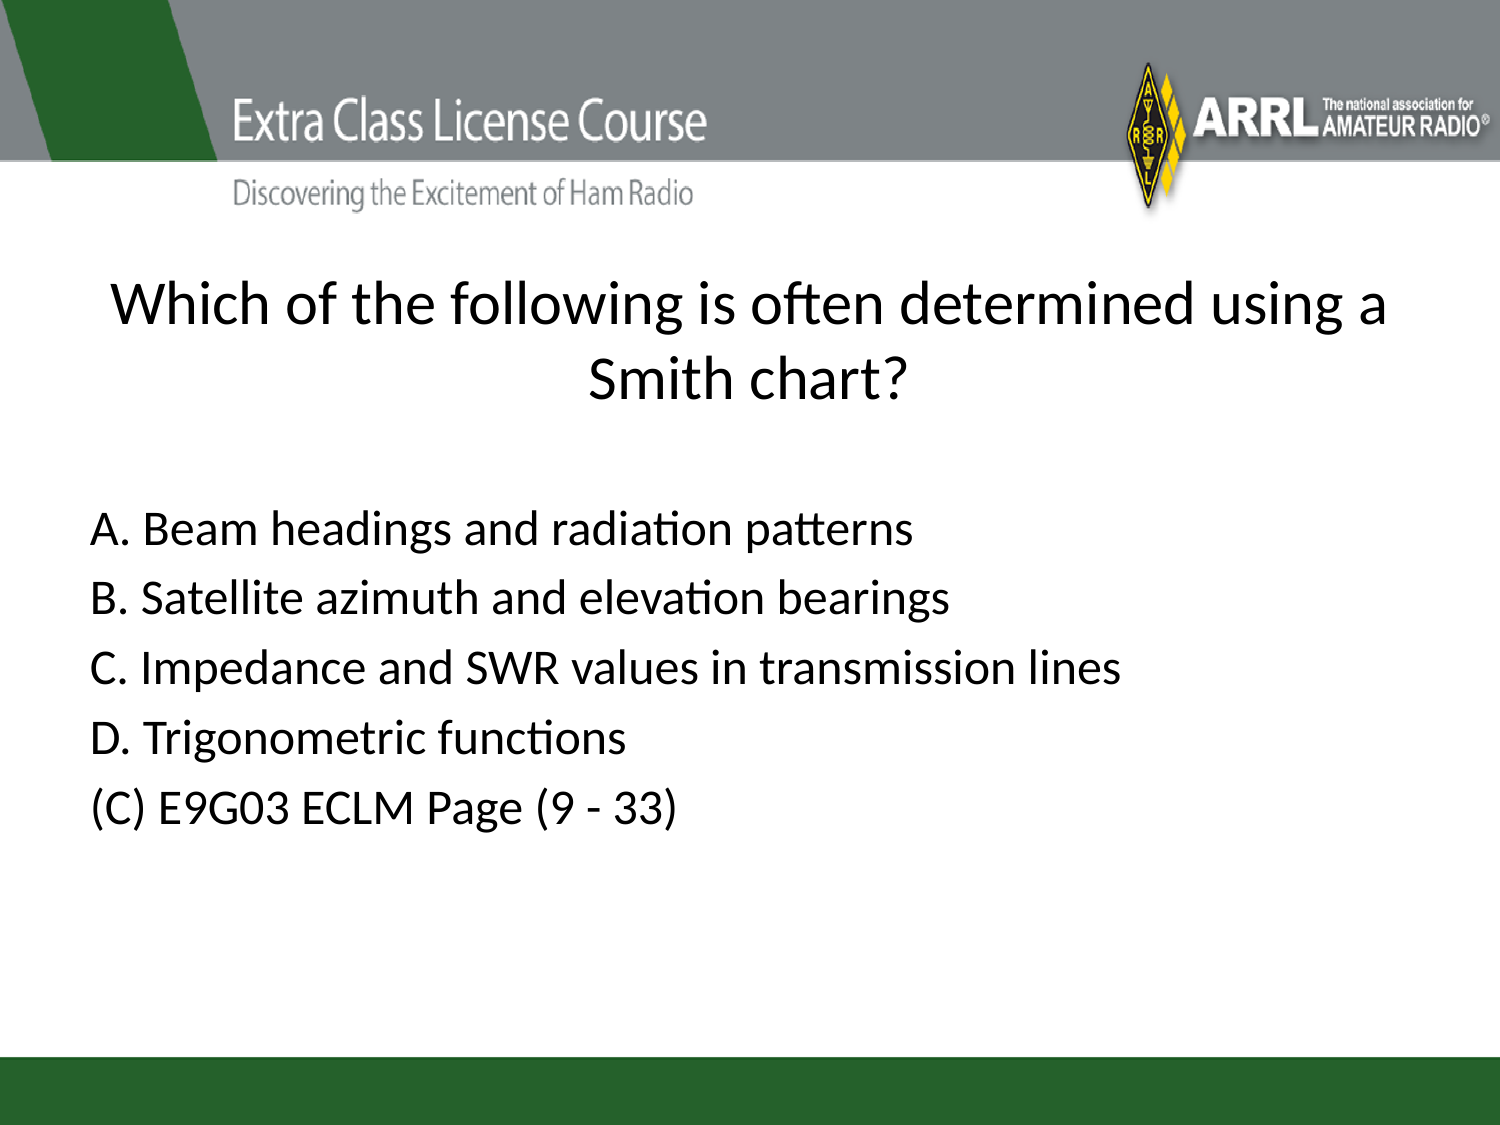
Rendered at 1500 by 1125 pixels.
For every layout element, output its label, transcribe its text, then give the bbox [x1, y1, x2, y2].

list A. Beam headings and radiation patterns B. Satellite azimuth and elevation bearings C. Impedance and SWR values in transmission lines D. Trigonometric functions (C) E9G03 ECLM Page (9 - 33) [75, 487, 1425, 1005]
picture [0, 0, 1500, 1125]
title Which of the following is often determined using a Smith chart? [75, 254, 1425, 435]
